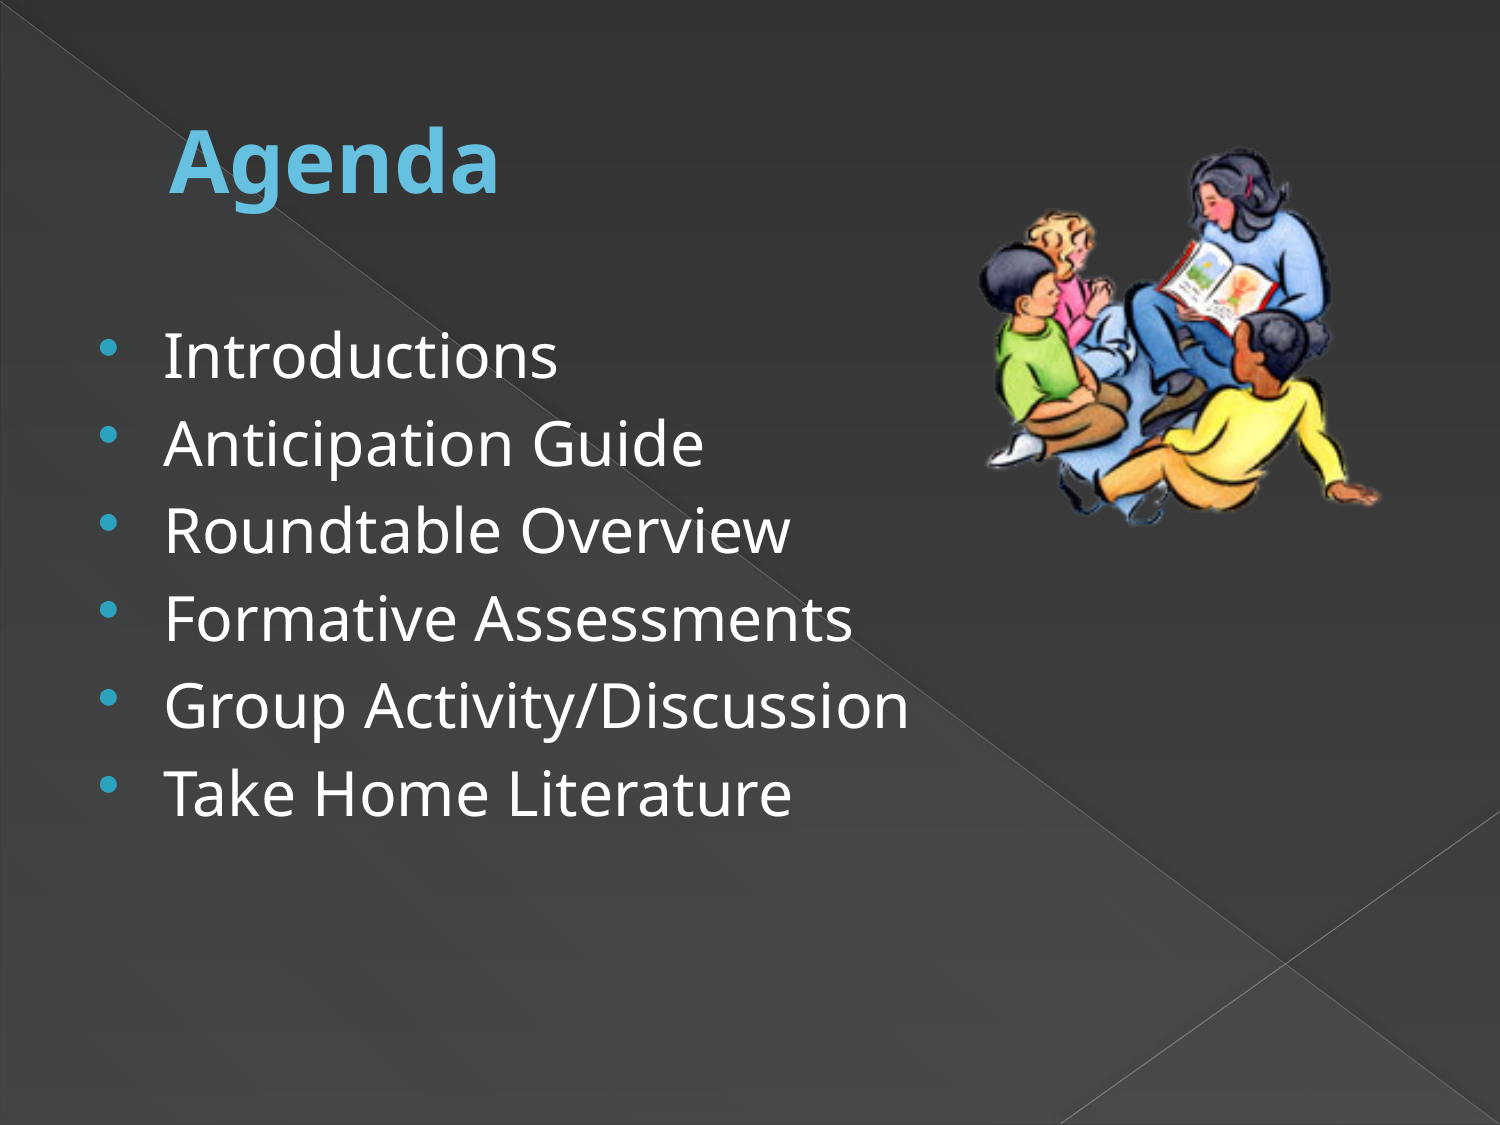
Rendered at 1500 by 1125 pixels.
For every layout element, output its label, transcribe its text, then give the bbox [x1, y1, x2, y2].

title Agenda [75, 43, 1425, 274]
list Introductions Anticipation Guide Roundtable Overview Formative Assessments Group Activity/Discussion Take Home Literature [75, 308, 1425, 1059]
picture [941, 142, 1399, 573]
